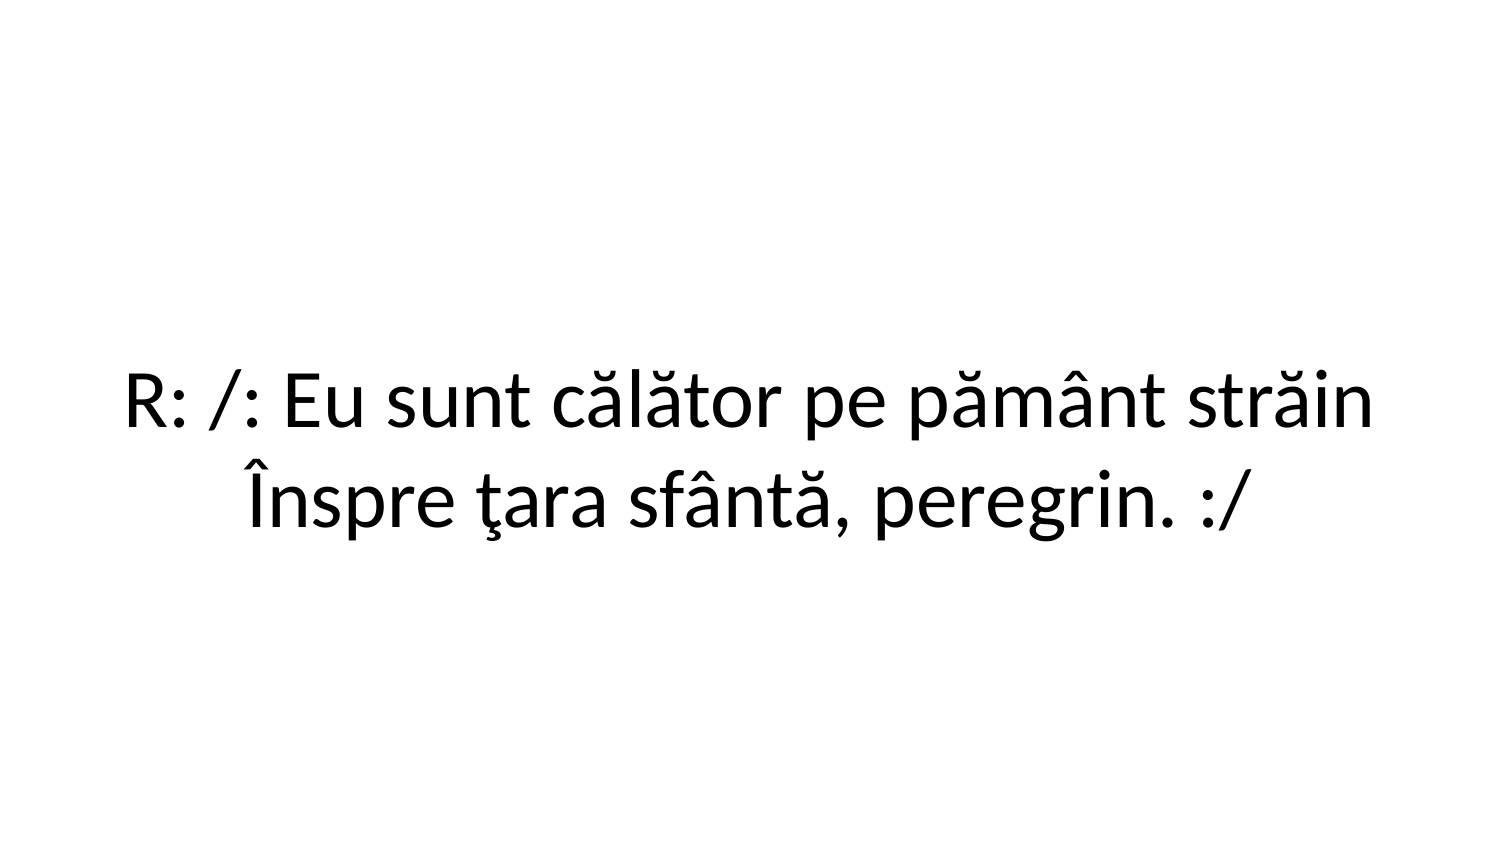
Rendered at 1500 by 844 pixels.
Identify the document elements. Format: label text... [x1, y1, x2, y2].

text_box R: /: Eu sunt călător pe pământ străin Înspre ţara sfântă, peregrin. :/ [108, 292, 1392, 552]
